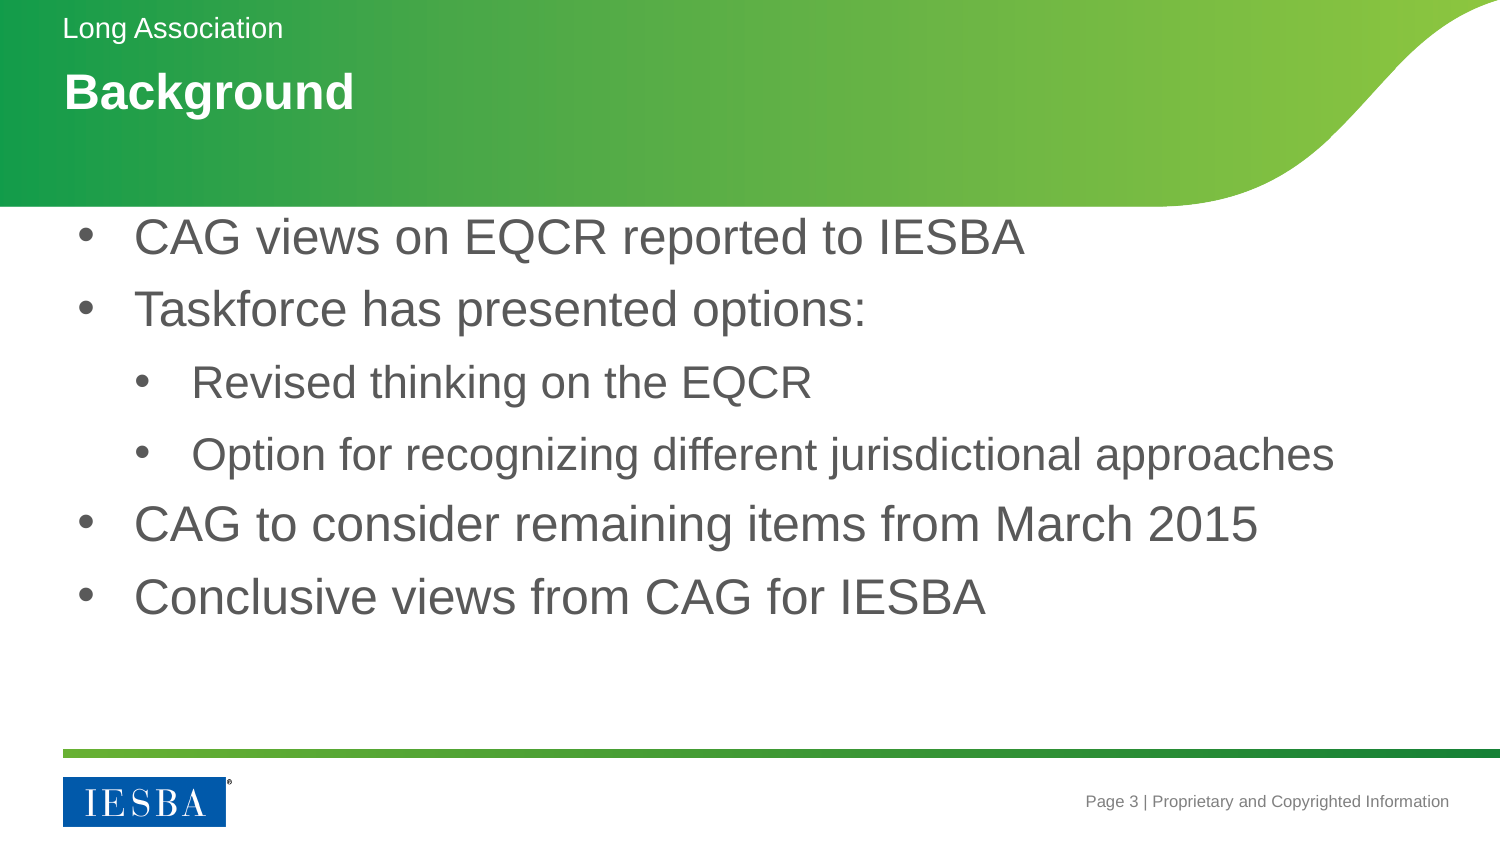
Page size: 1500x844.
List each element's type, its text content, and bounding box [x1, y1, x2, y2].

subtitle Long Association [62, 9, 500, 38]
picture [0, 0, 1500, 207]
list CAG views on EQCR reported to IESBA Taskforce has presented options: Revised thinking on the EQCR Option for recognizing different jurisdictional approaches CAG to consider remaining items from March 2015 Conclusive views from CAG for IESBA [62, 196, 1450, 747]
picture [63, 777, 232, 827]
title Background [50, 56, 1288, 122]
